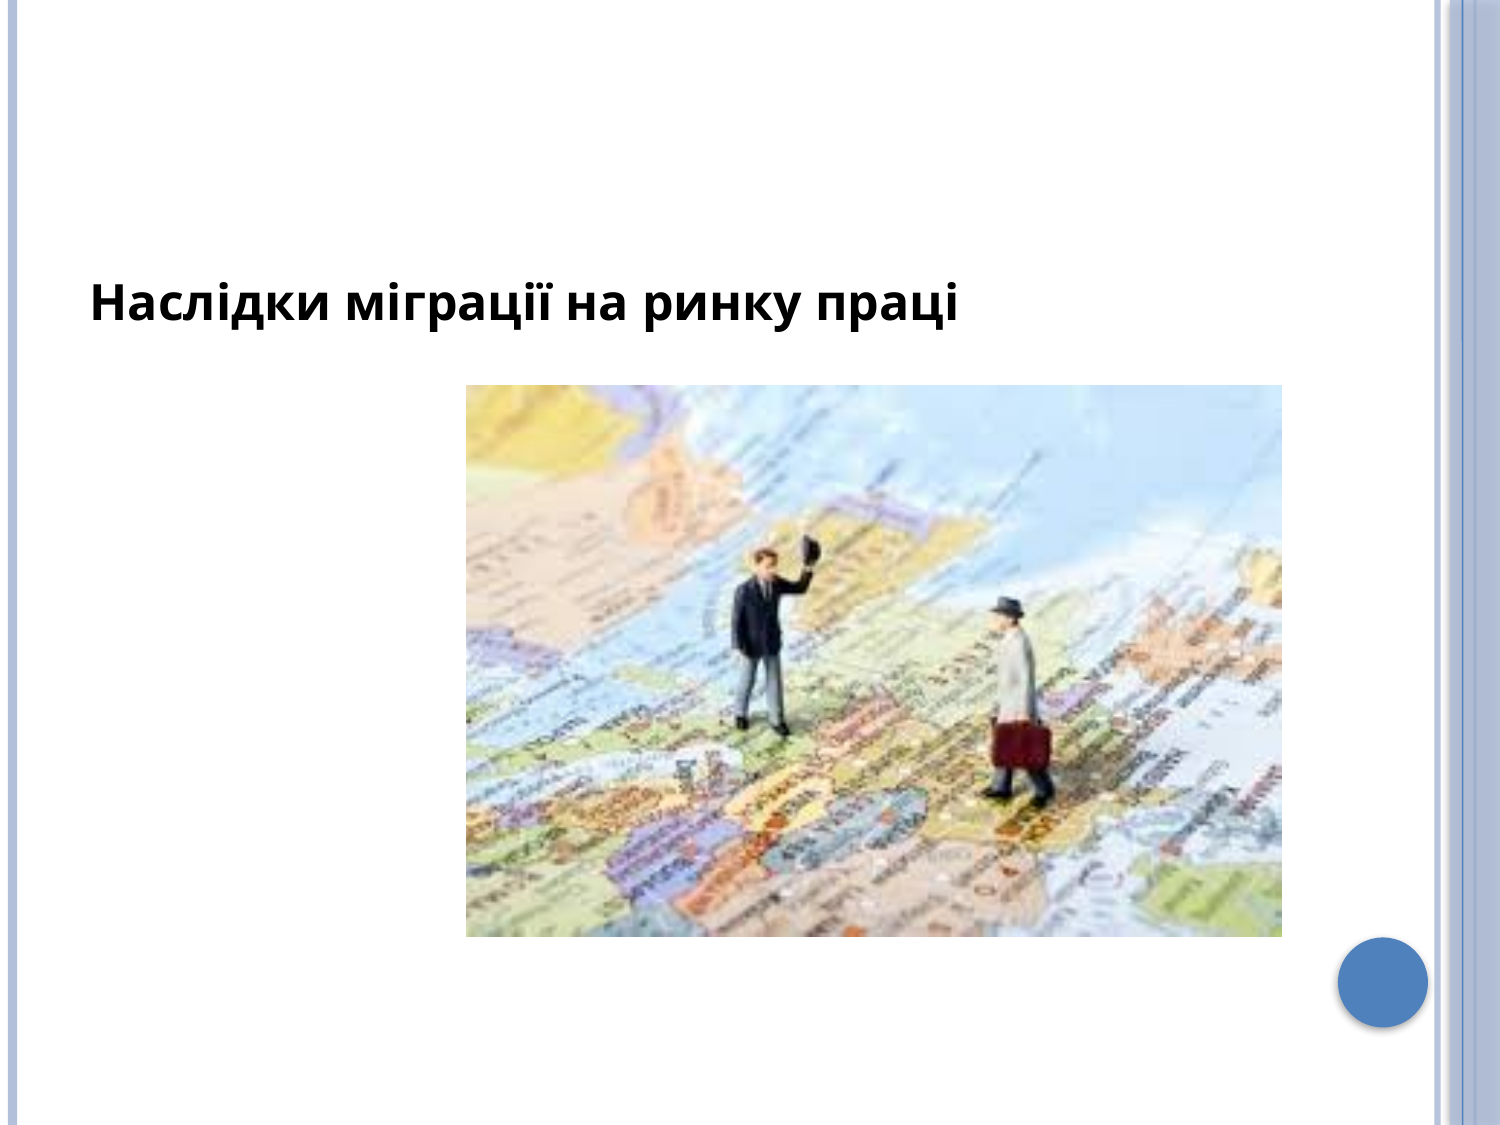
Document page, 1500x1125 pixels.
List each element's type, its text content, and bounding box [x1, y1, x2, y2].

picture [465, 384, 1282, 938]
list Наслідки міграції на ринку праці [75, 262, 1300, 1062]
